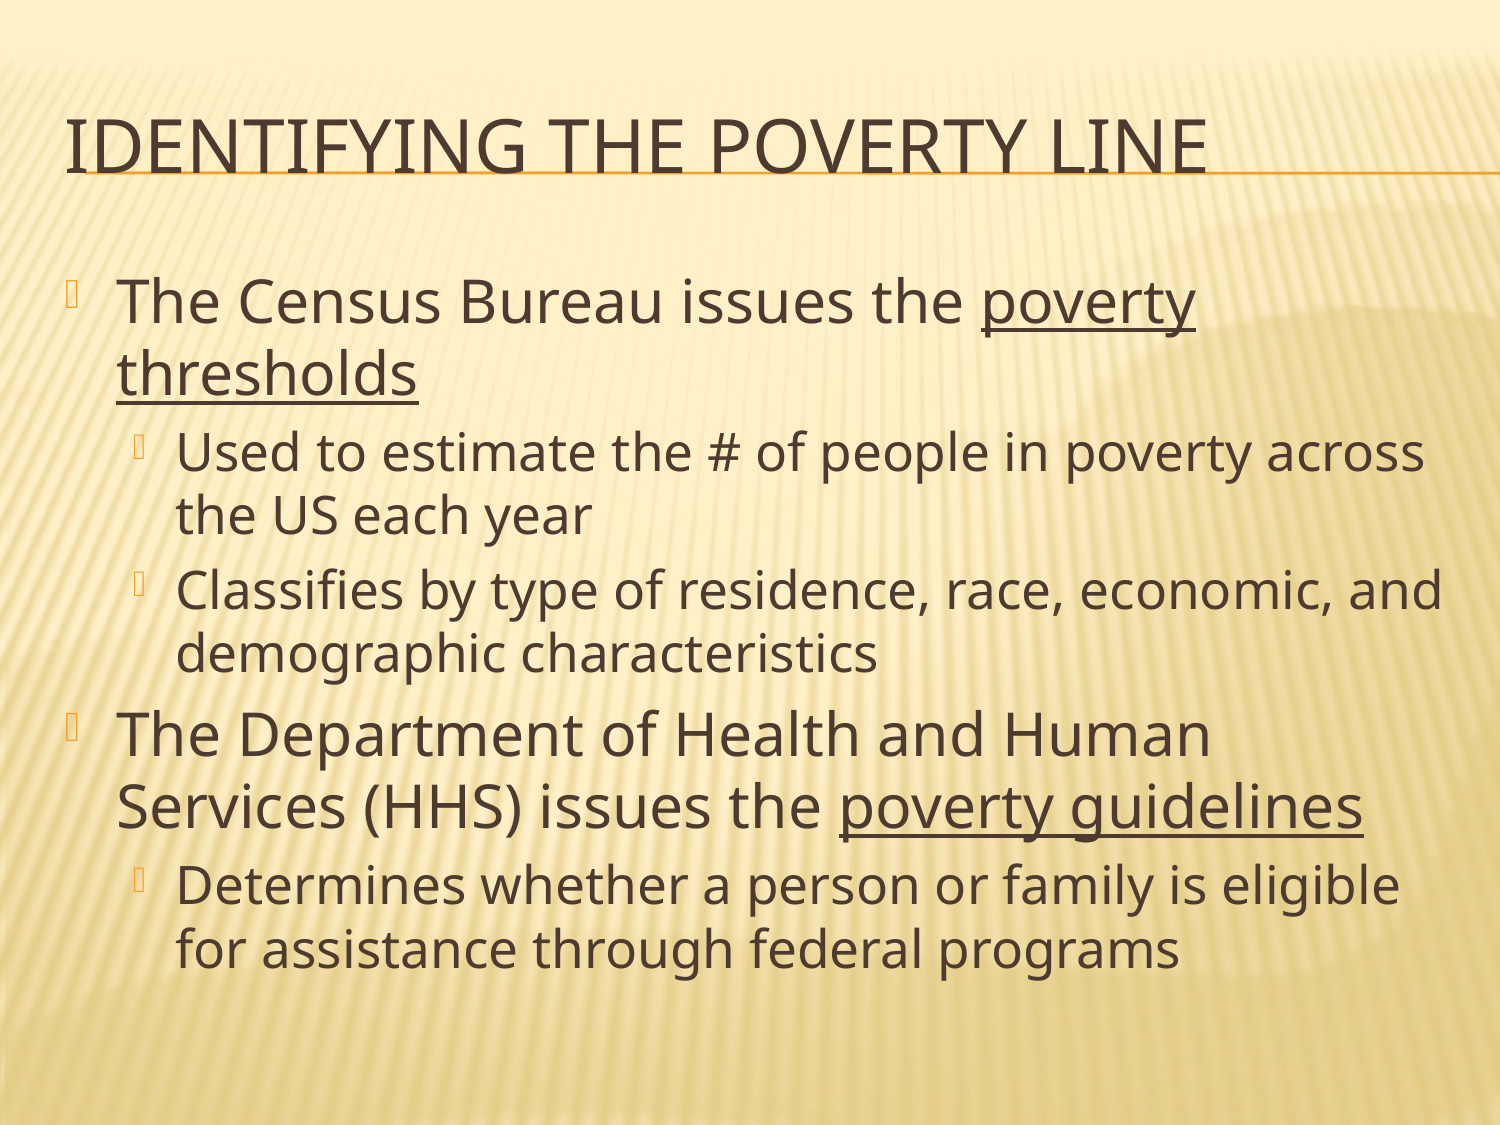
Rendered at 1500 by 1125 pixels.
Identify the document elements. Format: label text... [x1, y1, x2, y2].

title Identifying the poverty line [50, 75, 1475, 213]
list The Census Bureau issues the poverty thresholds Used to estimate the # of people in poverty across the US each year Classifies by type of residence, race, economic, and demographic characteristics The Department of Health and Human Services (HHS) issues the poverty guidelines Determines whether a person or family is eligible for assistance through federal programs [50, 254, 1475, 998]
